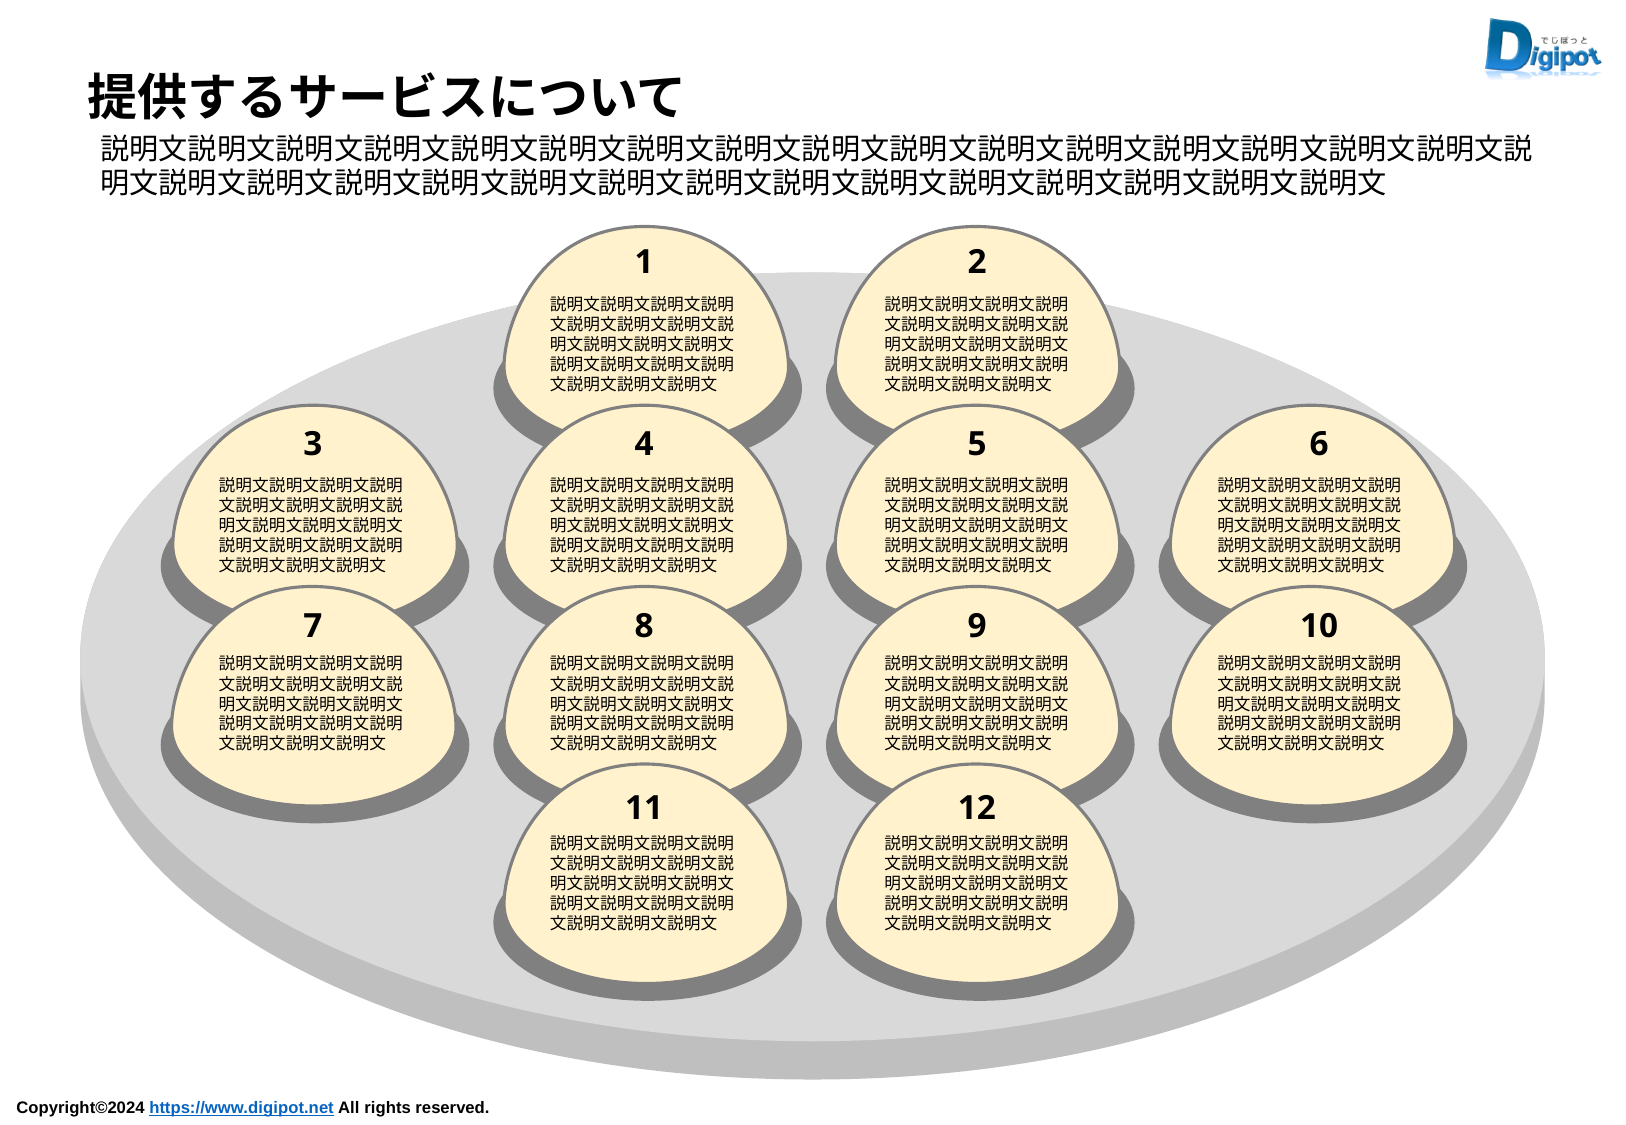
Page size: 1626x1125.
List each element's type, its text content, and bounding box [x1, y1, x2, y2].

text_box [503, 762, 790, 985]
text_box [826, 541, 892, 624]
text_box [1061, 533, 1135, 627]
text_box [826, 889, 1135, 1001]
text_box 3 [288, 414, 338, 470]
text_box 提供するサービスについて [73, 58, 702, 134]
text_box [503, 404, 790, 611]
text_box [826, 720, 889, 803]
text_box [834, 225, 1121, 432]
text_box [493, 361, 559, 446]
text_box 説明文説明文説明文説明文説明文説明文説明文説明文説明文説明文説明文説明文説明文説明文説明文説明文説明文説明文 [535, 467, 754, 583]
text_box 説明文説明文説明文説明文説明文説明文説明文説明文説明文説明文説明文説明文説明文説明文説明文説明文説明文説明文 [869, 286, 1088, 402]
text_box 説明文説明文説明文説明文説明文説明文説明文説明文説明文説明文説明文説明文説明文説明文説明文説明文説明文説明文 [535, 286, 754, 402]
text_box [79, 675, 1546, 1081]
text_box [1396, 537, 1467, 626]
picture [1485, 18, 1602, 82]
text_box [834, 762, 1121, 985]
text_box [493, 539, 560, 625]
text_box 説明文説明文説明文説明文説明文説明文説明文説明文説明文説明文説明文説明文説明文説明文説明文説明文説明文説明文 [869, 467, 1088, 583]
text_box 1 [619, 233, 669, 288]
text_box [733, 714, 802, 805]
text_box 8 [619, 597, 669, 652]
text_box [826, 364, 890, 446]
text_box 5 [952, 414, 1002, 470]
text_box [161, 714, 469, 823]
text_box 説明文説明文説明文説明文説明文説明文説明文説明文説明文説明文説明文説明文説明文説明文説明文説明文説明文説明文 [869, 825, 1088, 941]
text_box [1064, 356, 1135, 448]
text_box 7 [288, 597, 338, 652]
text_box 12 [943, 778, 1011, 834]
text_box [834, 404, 1121, 611]
text_box [493, 718, 557, 803]
text_box 説明文説明文説明文説明文説明文説明文説明文説明文説明文説明文説明文説明文説明文説明文説明文説明文説明文説明文説明文説明文説明文説明文説明文説明文説明文説明文説明文説明文説明文説明文説明文 [85, 122, 1556, 208]
text_box 説明文説明文説明文説明文説明文説明文説明文説明文説明文説明文説明文説明文説明文説明文説明文説明文説明文説明文 [869, 646, 1088, 761]
text_box [1169, 585, 1456, 808]
text_box [171, 404, 459, 612]
text_box 説明文説明文説明文説明文説明文説明文説明文説明文説明文説明文説明文説明文説明文説明文説明文説明文説明文説明文 [204, 646, 422, 761]
text_box 説明文説明文説明文説明文説明文説明文説明文説明文説明文説明文説明文説明文説明文説明文説明文説明文説明文説明文 [1202, 646, 1421, 761]
text_box 6 [1294, 414, 1344, 470]
text_box [1159, 538, 1227, 625]
text_box [1169, 404, 1456, 611]
text_box 2 [952, 233, 1002, 288]
text_box 説明文説明文説明文説明文説明文説明文説明文説明文説明文説明文説明文説明文説明文説明文説明文説明文説明文説明文 [204, 467, 422, 583]
text_box 11 [610, 778, 678, 834]
text_box 説明文説明文説明文説明文説明文説明文説明文説明文説明文説明文説明文説明文説明文説明文説明文説明文説明文説明文 [535, 825, 754, 941]
text_box [1159, 716, 1467, 823]
text_box 10 [1285, 597, 1353, 652]
text_box [733, 358, 802, 448]
text_box [161, 537, 229, 625]
text_box [503, 225, 790, 432]
text_box 説明文説明文説明文説明文説明文説明文説明文説明文説明文説明文説明文説明文説明文説明文説明文説明文説明文説明文 [1202, 467, 1421, 583]
text_box 9 [952, 597, 1002, 652]
text_box [79, 271, 1546, 1043]
text_box [503, 585, 790, 791]
text_box 説明文説明文説明文説明文説明文説明文説明文説明文説明文説明文説明文説明文説明文説明文説明文説明文説明文説明文 [535, 646, 754, 761]
text_box [493, 891, 802, 1001]
text_box [730, 535, 802, 626]
text_box 4 [619, 414, 669, 470]
text_box [834, 585, 1121, 791]
text_box [170, 585, 458, 808]
text_box [1064, 712, 1135, 805]
text_box [398, 537, 469, 626]
